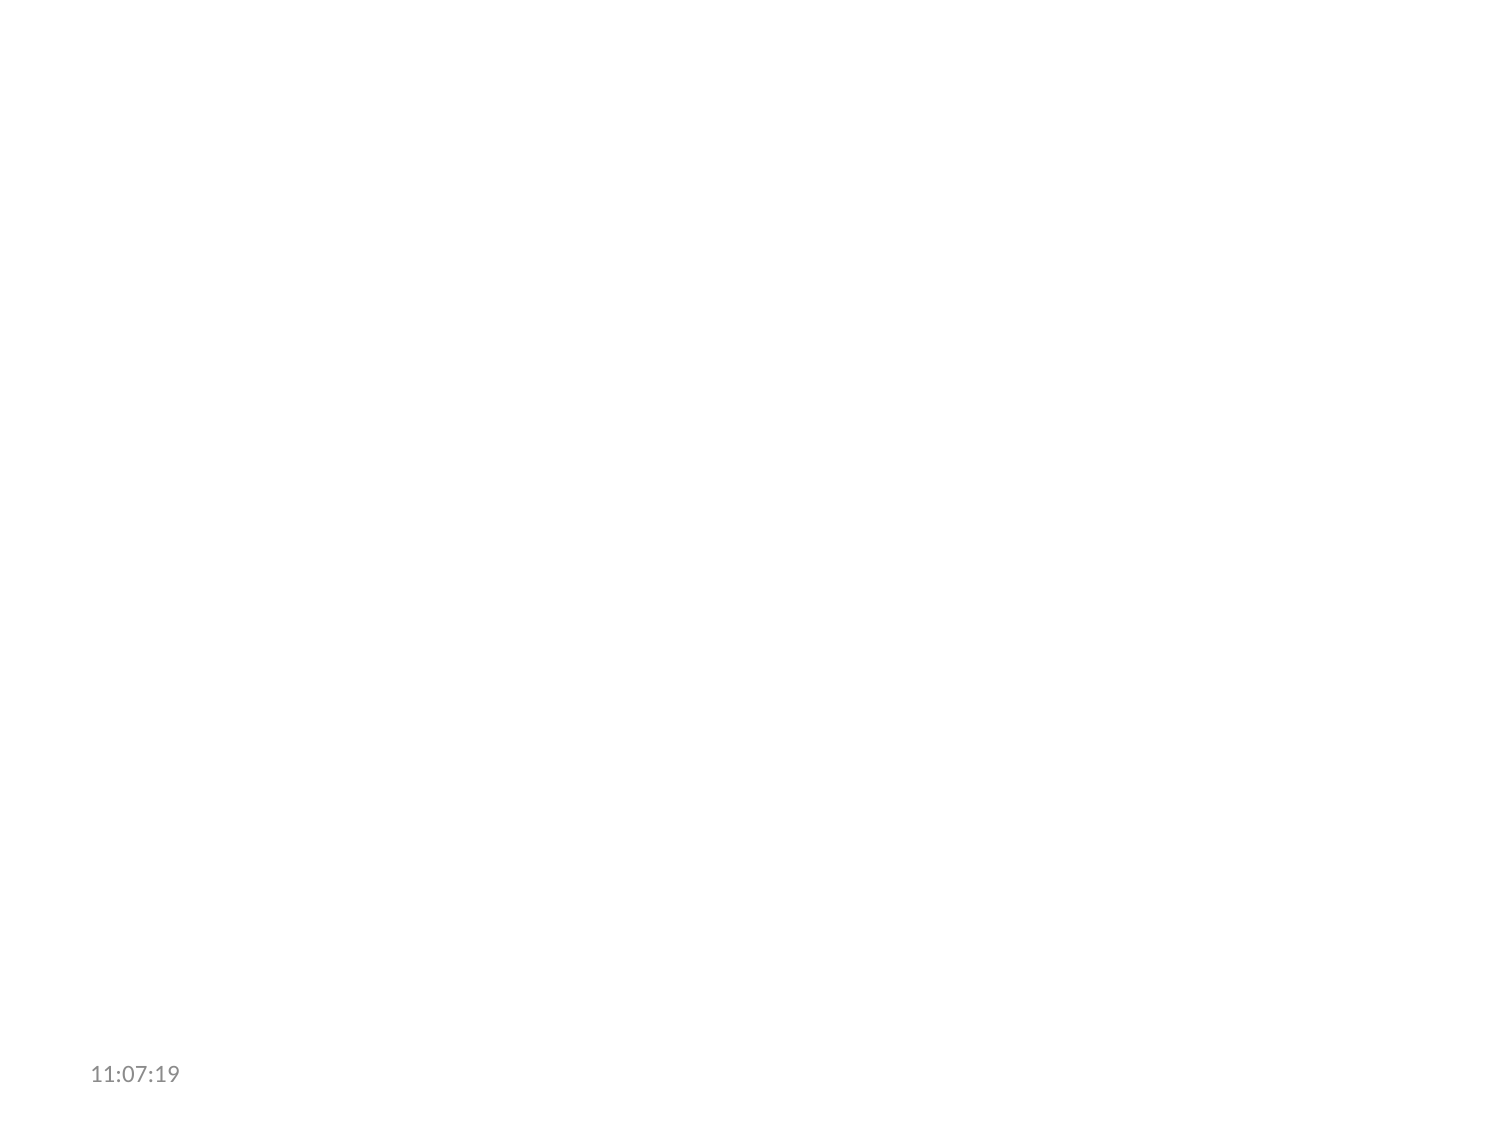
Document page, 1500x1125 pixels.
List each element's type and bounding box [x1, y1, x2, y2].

slide_number [75, 1042, 425, 1103]
